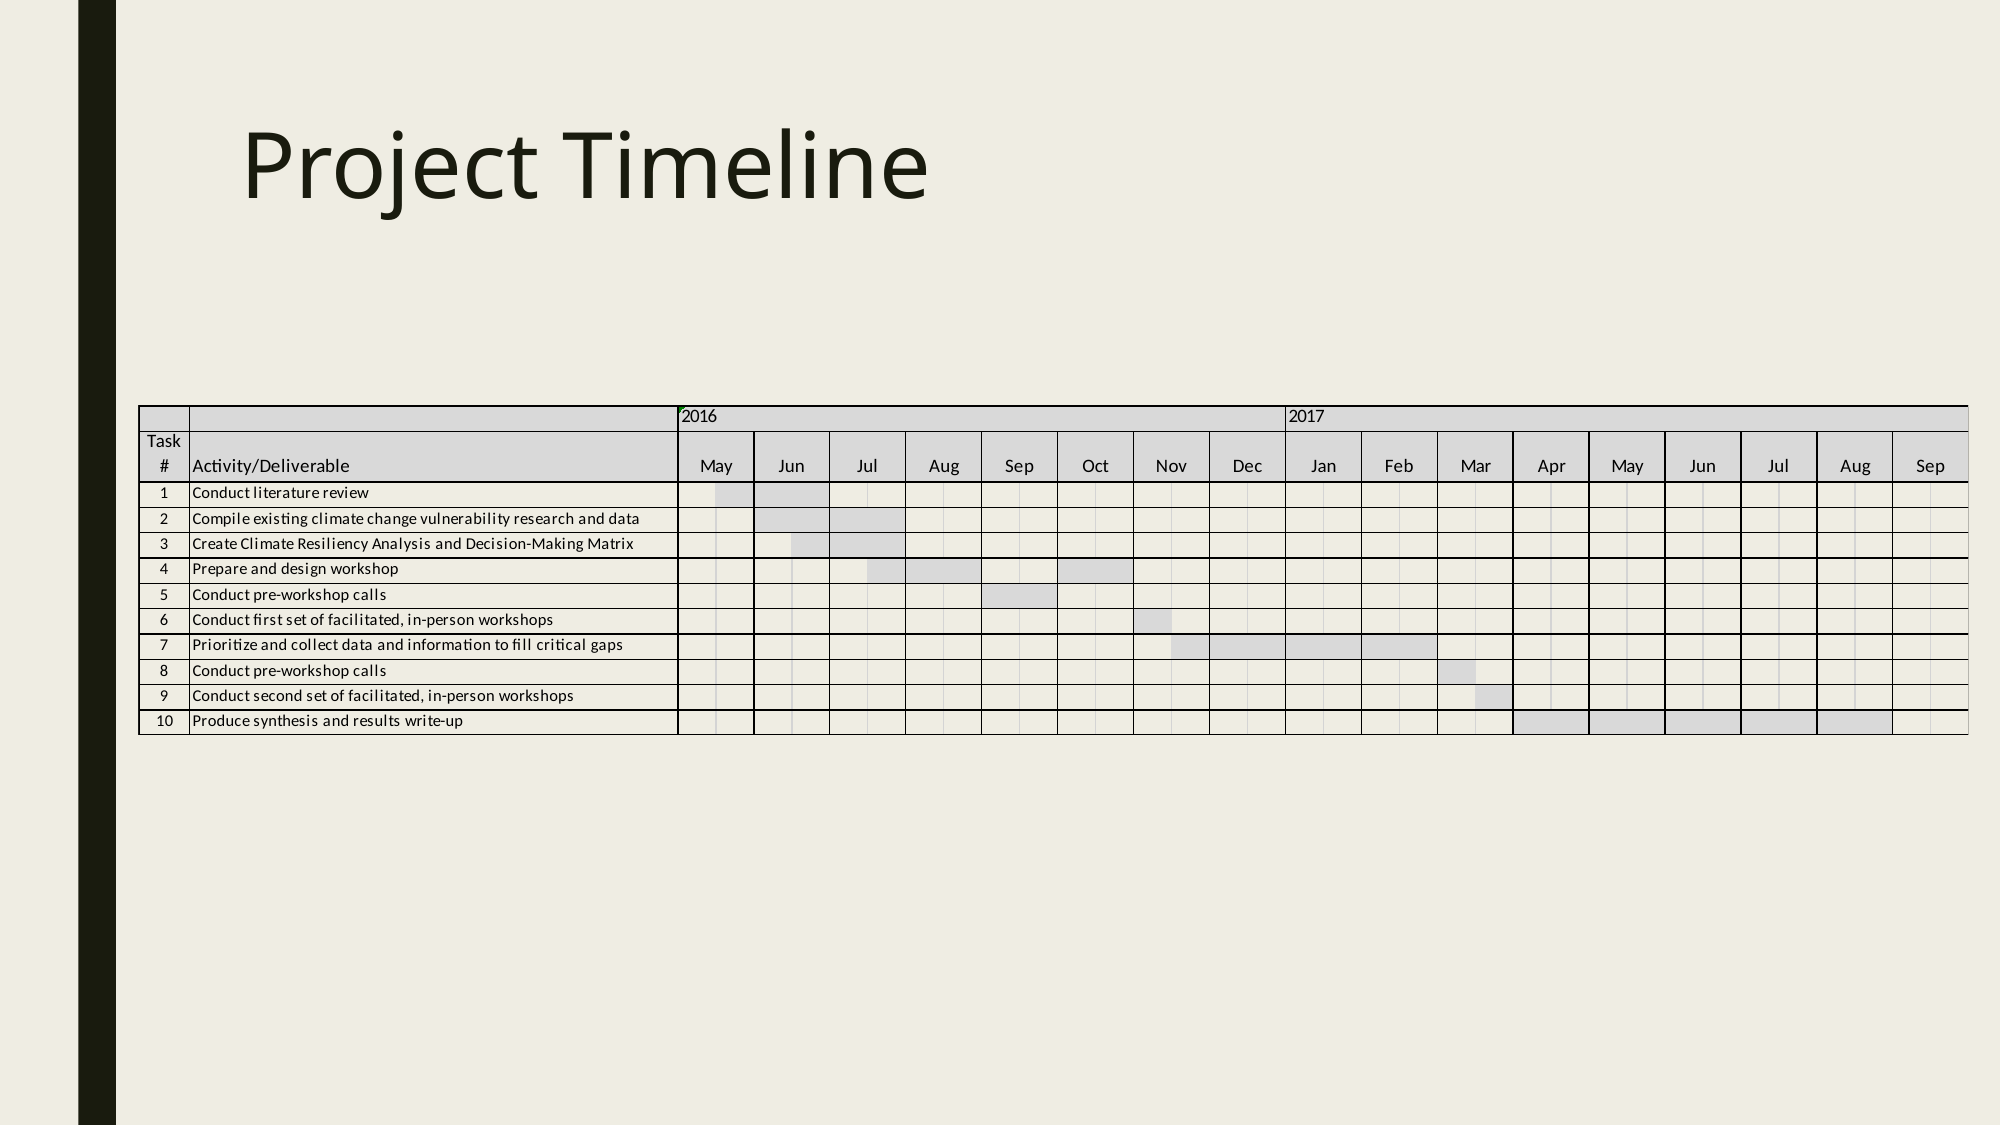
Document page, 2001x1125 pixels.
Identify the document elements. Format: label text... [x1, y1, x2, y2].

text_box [138, 405, 1970, 736]
title Project Timeline [225, 112, 1800, 357]
